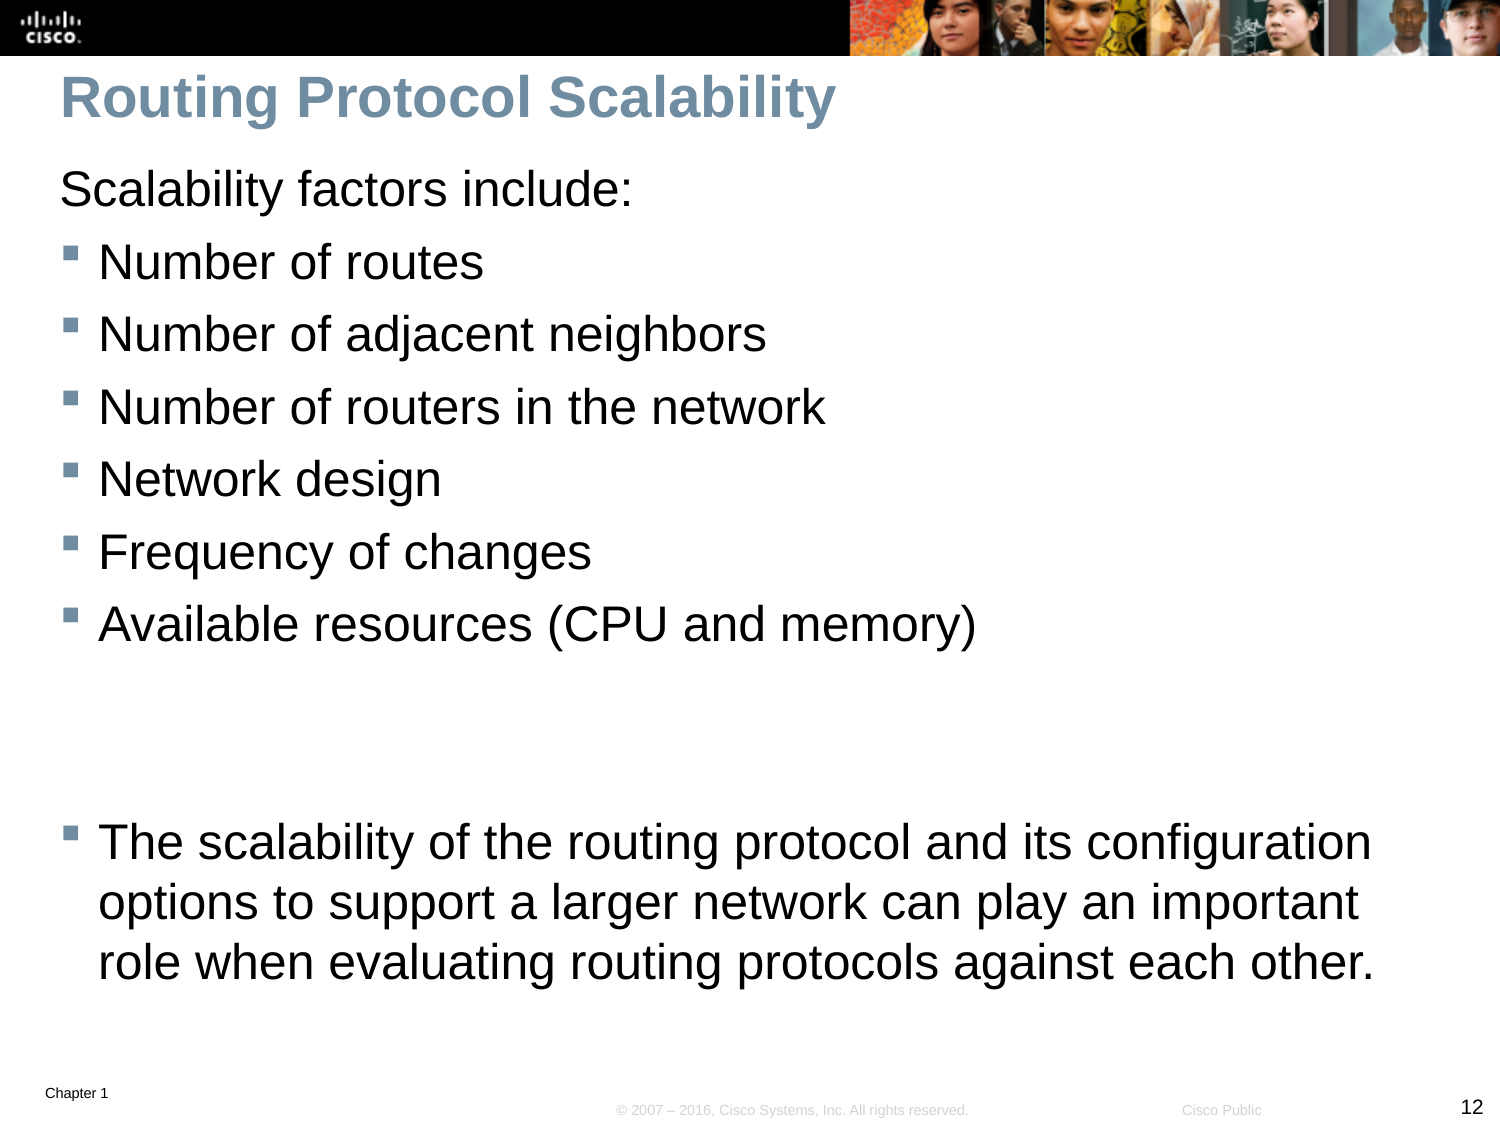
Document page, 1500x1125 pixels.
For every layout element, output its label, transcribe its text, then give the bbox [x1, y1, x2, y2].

picture [0, 0, 1500, 56]
list Scalability factors include: Number of routes Number of adjacent neighbors Number of routers in the network Network design Frequency of changes Available resources (CPU and memory) The scalability of the routing protocol and its configuration options to support a larger network can play an important role when evaluating routing protocols against each other. [45, 149, 1444, 1037]
title Routing Protocol Scalability [45, 59, 1444, 149]
